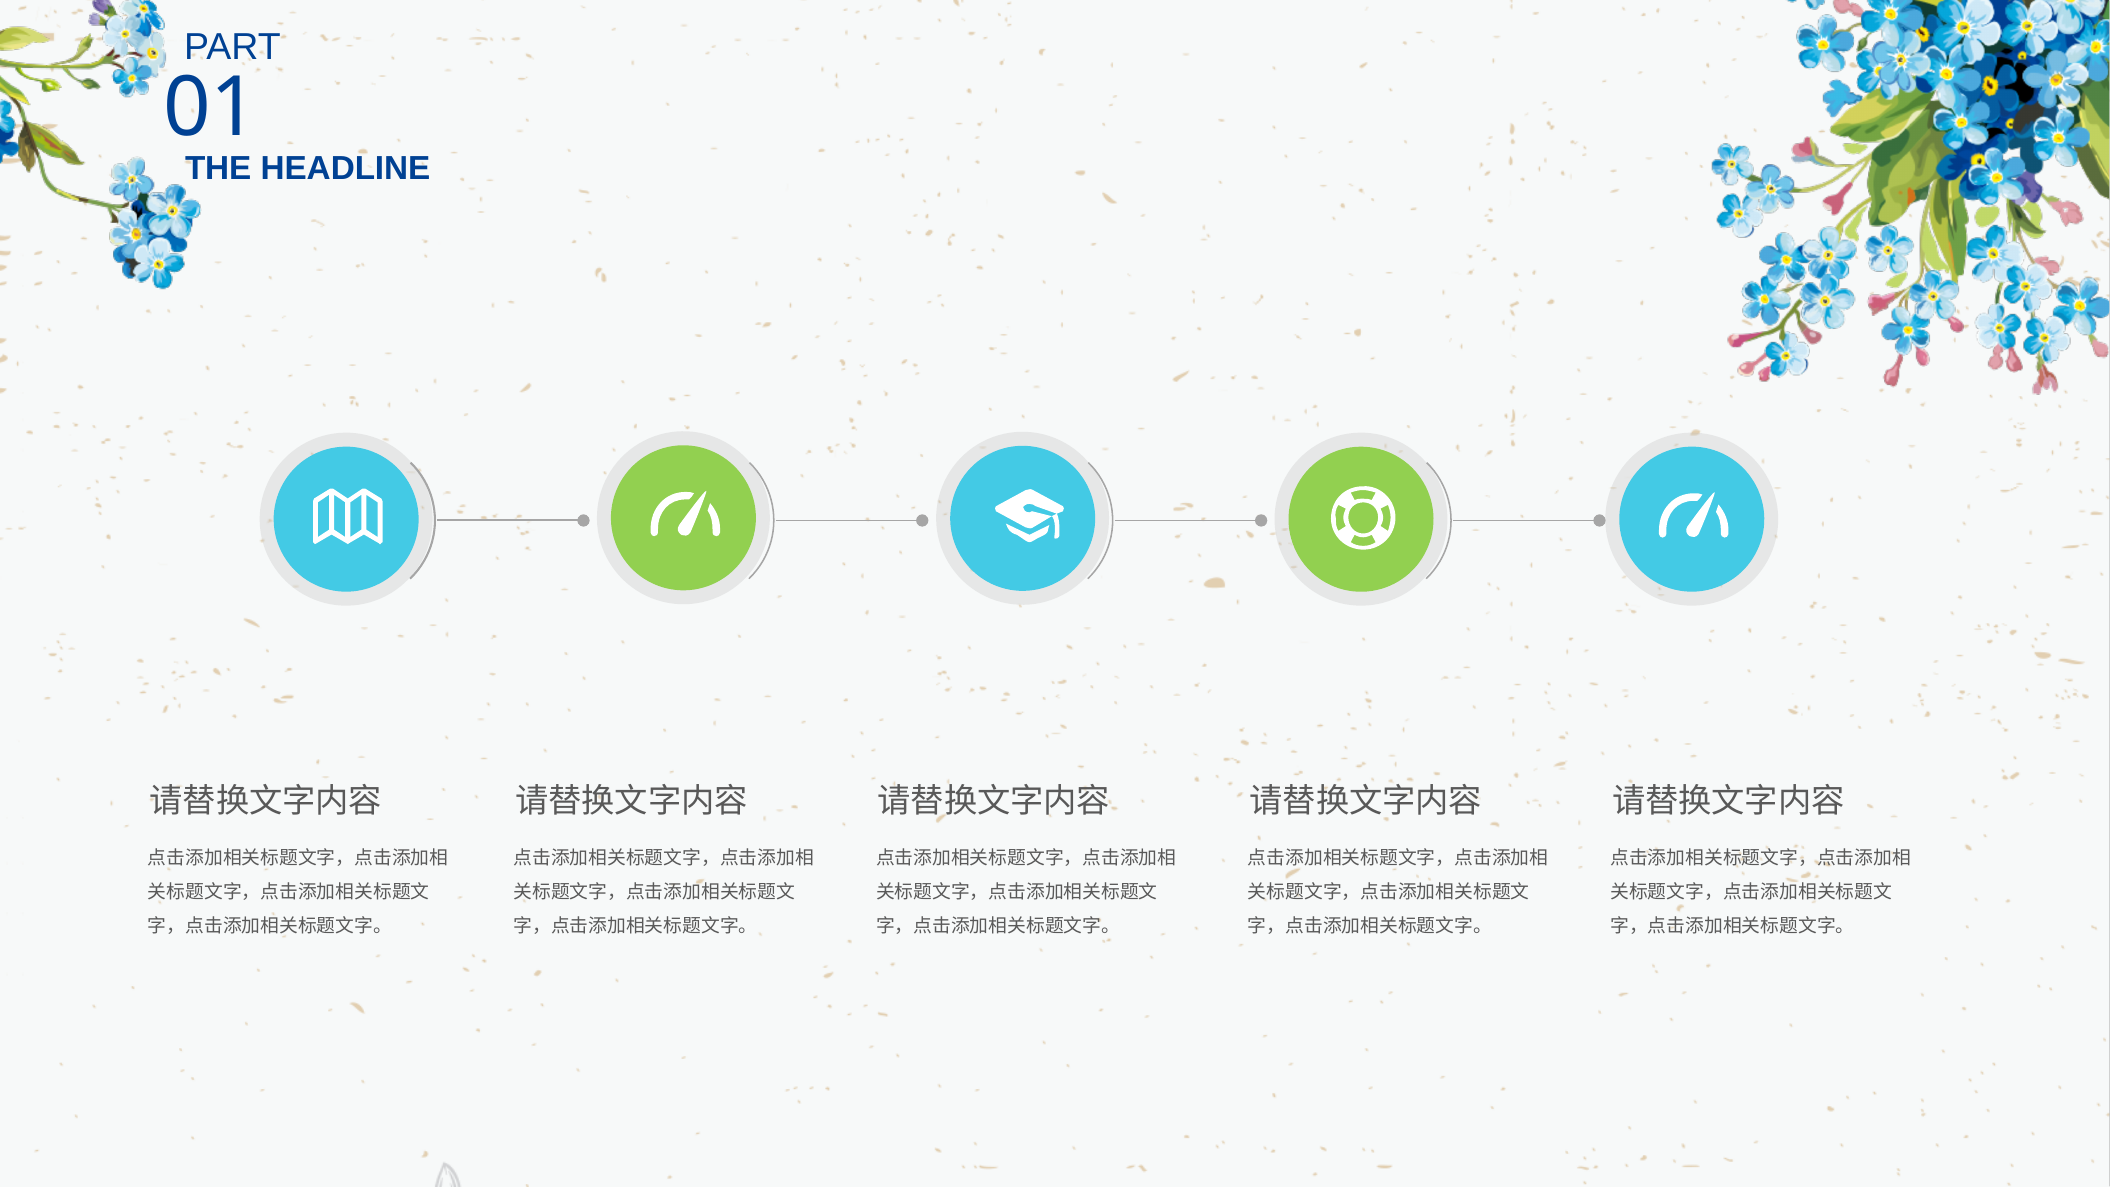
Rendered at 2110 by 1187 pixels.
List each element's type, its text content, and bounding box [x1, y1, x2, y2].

text_box 请替换文字内容 [134, 771, 398, 827]
text_box 点击添加相关标题文字，点击添加相关标题文字，点击添加相关标题文字，点击添加相关标题文字。 [861, 827, 1192, 944]
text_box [1605, 432, 1779, 606]
text_box 请替换文字内容 [1597, 771, 1860, 827]
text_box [951, 439, 1262, 601]
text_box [259, 432, 433, 606]
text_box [936, 431, 1110, 605]
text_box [1274, 432, 1448, 606]
text_box 点击添加相关标题文字，点击添加相关标题文字，点击添加相关标题文字，点击添加相关标题文字。 [498, 827, 830, 944]
text_box 请替换文字内容 [862, 771, 1126, 827]
text_box PART [169, 14, 296, 75]
text_box 请替换文字内容 [500, 771, 763, 827]
text_box 点击添加相关标题文字，点击添加相关标题文字，点击添加相关标题文字，点击添加相关标题文字。 [133, 827, 464, 944]
text_box 点击添加相关标题文字，点击添加相关标题文字，点击添加相关标题文字，点击添加相关标题文字。 [1233, 827, 1564, 944]
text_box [770, 439, 923, 601]
picture [0, 0, 2110, 1187]
text_box 请替换文字内容 [1234, 771, 1498, 827]
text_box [273, 439, 584, 601]
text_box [1289, 439, 1600, 601]
text_box 01 [148, 44, 273, 159]
text_box 点击添加相关标题文字，点击添加相关标题文字，点击添加相关标题文字，点击添加相关标题文字。 [1595, 827, 1927, 944]
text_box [596, 431, 770, 605]
text_box THE HEADLINE [170, 138, 446, 194]
